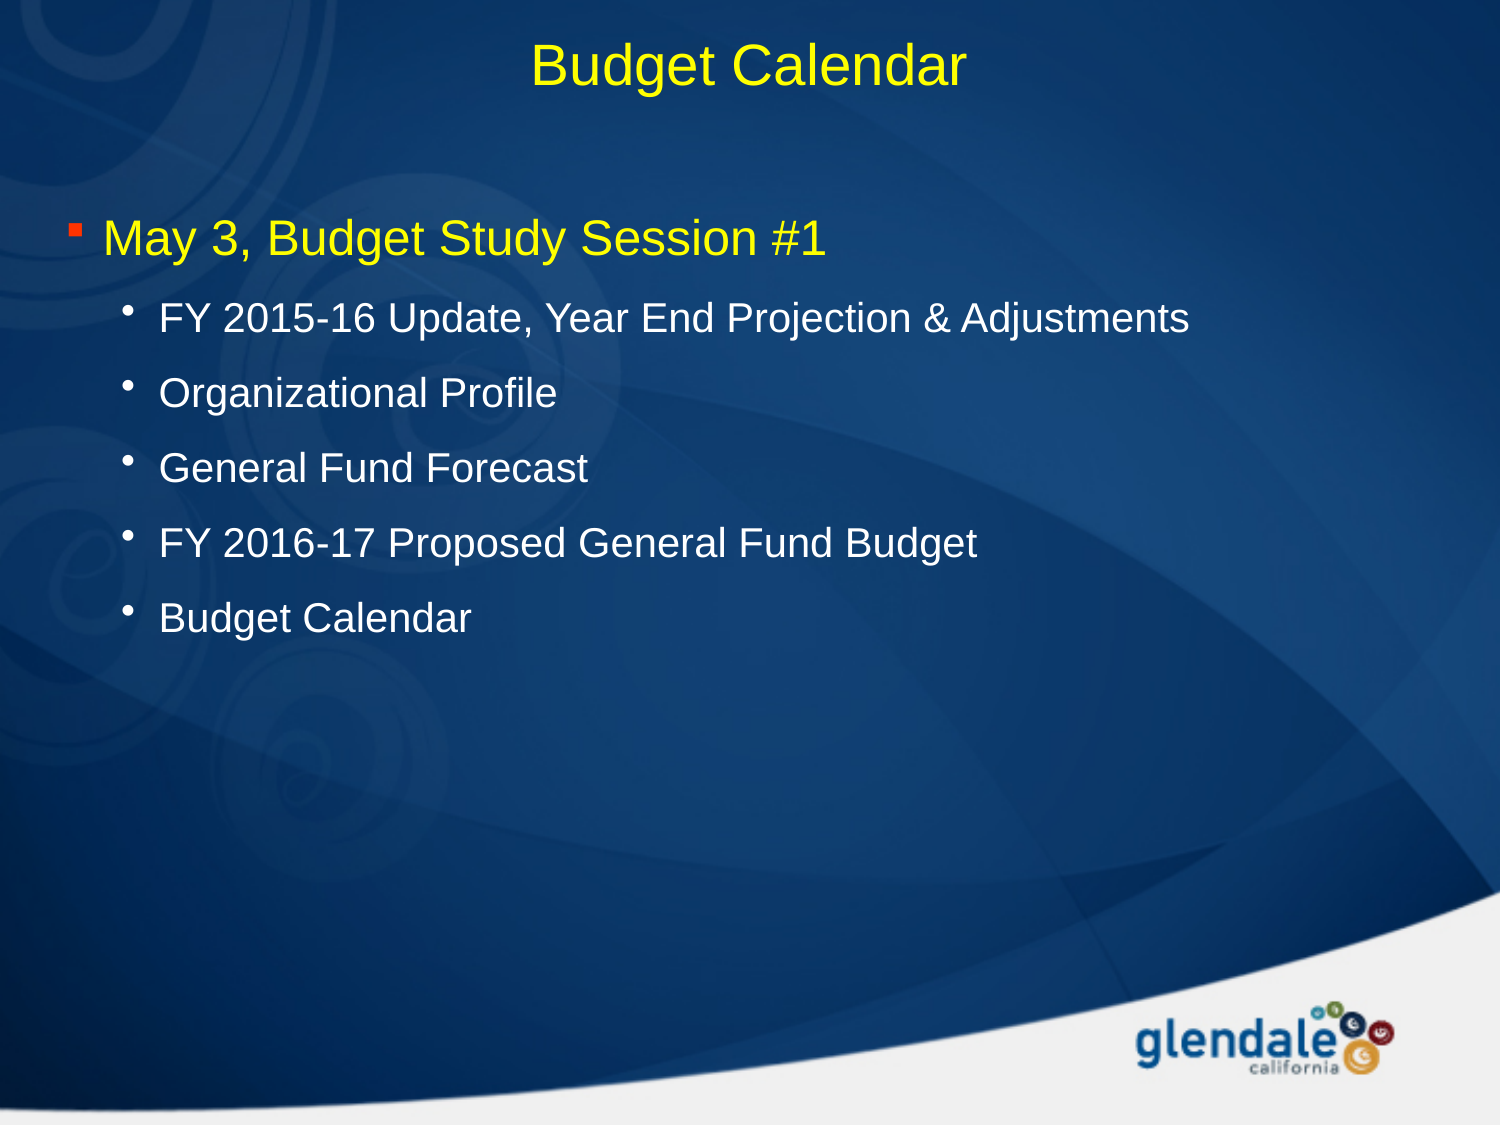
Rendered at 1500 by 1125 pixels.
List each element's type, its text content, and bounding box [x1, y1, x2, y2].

picture [0, 0, 1500, 1125]
title Budget Calendar [50, 12, 1450, 113]
list May 3, Budget Study Session #1 FY 2015-16 Update, Year End Projection & Adjustments Organizational Profile General Fund Forecast FY 2016-17 Proposed General Fund Budget Budget Calendar [50, 125, 1463, 1075]
